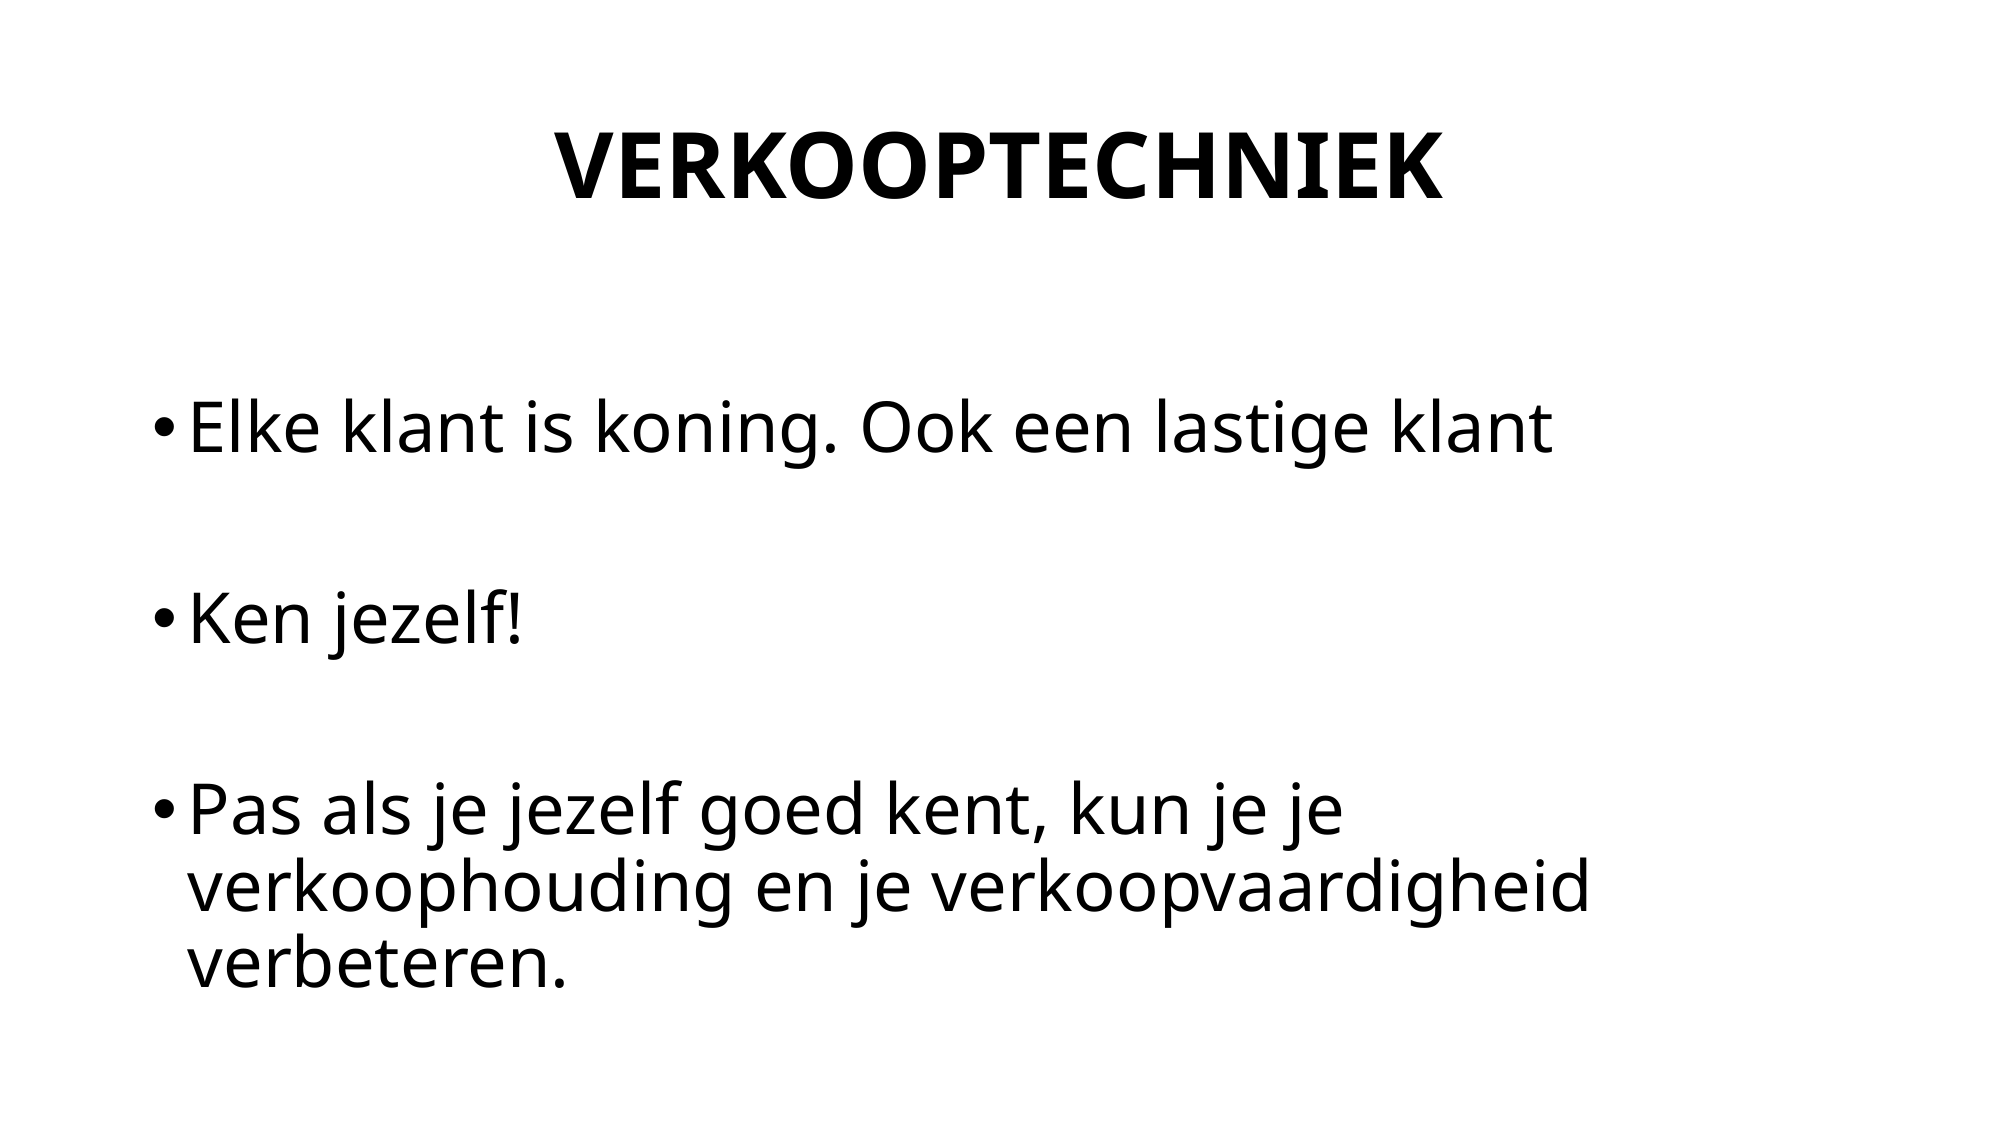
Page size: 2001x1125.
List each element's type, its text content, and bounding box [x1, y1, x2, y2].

list Elke klant is koning. Ook een lastige klant Ken jezelf! Pas als je jezelf goed kent, kun je je verkoophouding en je verkoopvaardigheid verbeteren. [137, 299, 1764, 1014]
title VERKOOPTECHNIEK [137, 59, 1863, 278]
